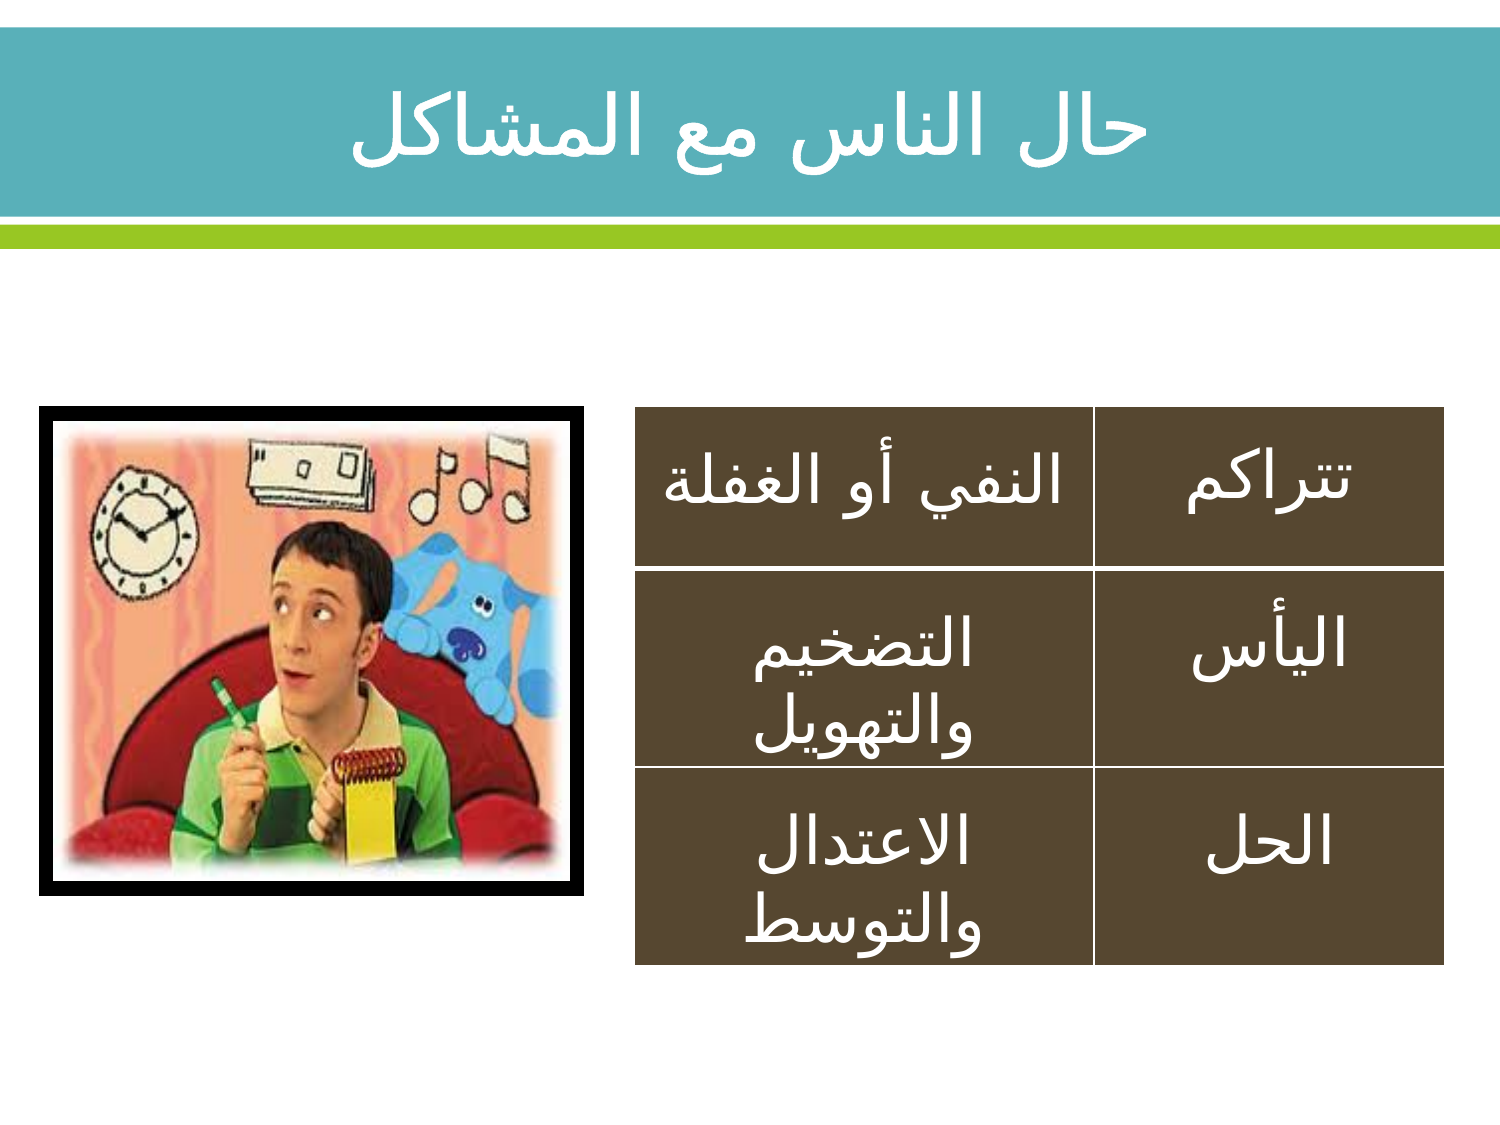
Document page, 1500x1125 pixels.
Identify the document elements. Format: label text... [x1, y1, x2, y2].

table_cell الاعتدال والتوسط [635, 768, 1093, 965]
picture [52, 420, 570, 882]
table_header النفي أو الغفلة [635, 407, 1093, 566]
table_cell الحل [1095, 768, 1444, 965]
title حال الناس مع المشاكل [75, 29, 1425, 213]
table_cell التضخيم والتهويل [635, 571, 1093, 766]
table_header تتراكم [1095, 407, 1444, 566]
table_cell اليأس [1095, 571, 1444, 766]
